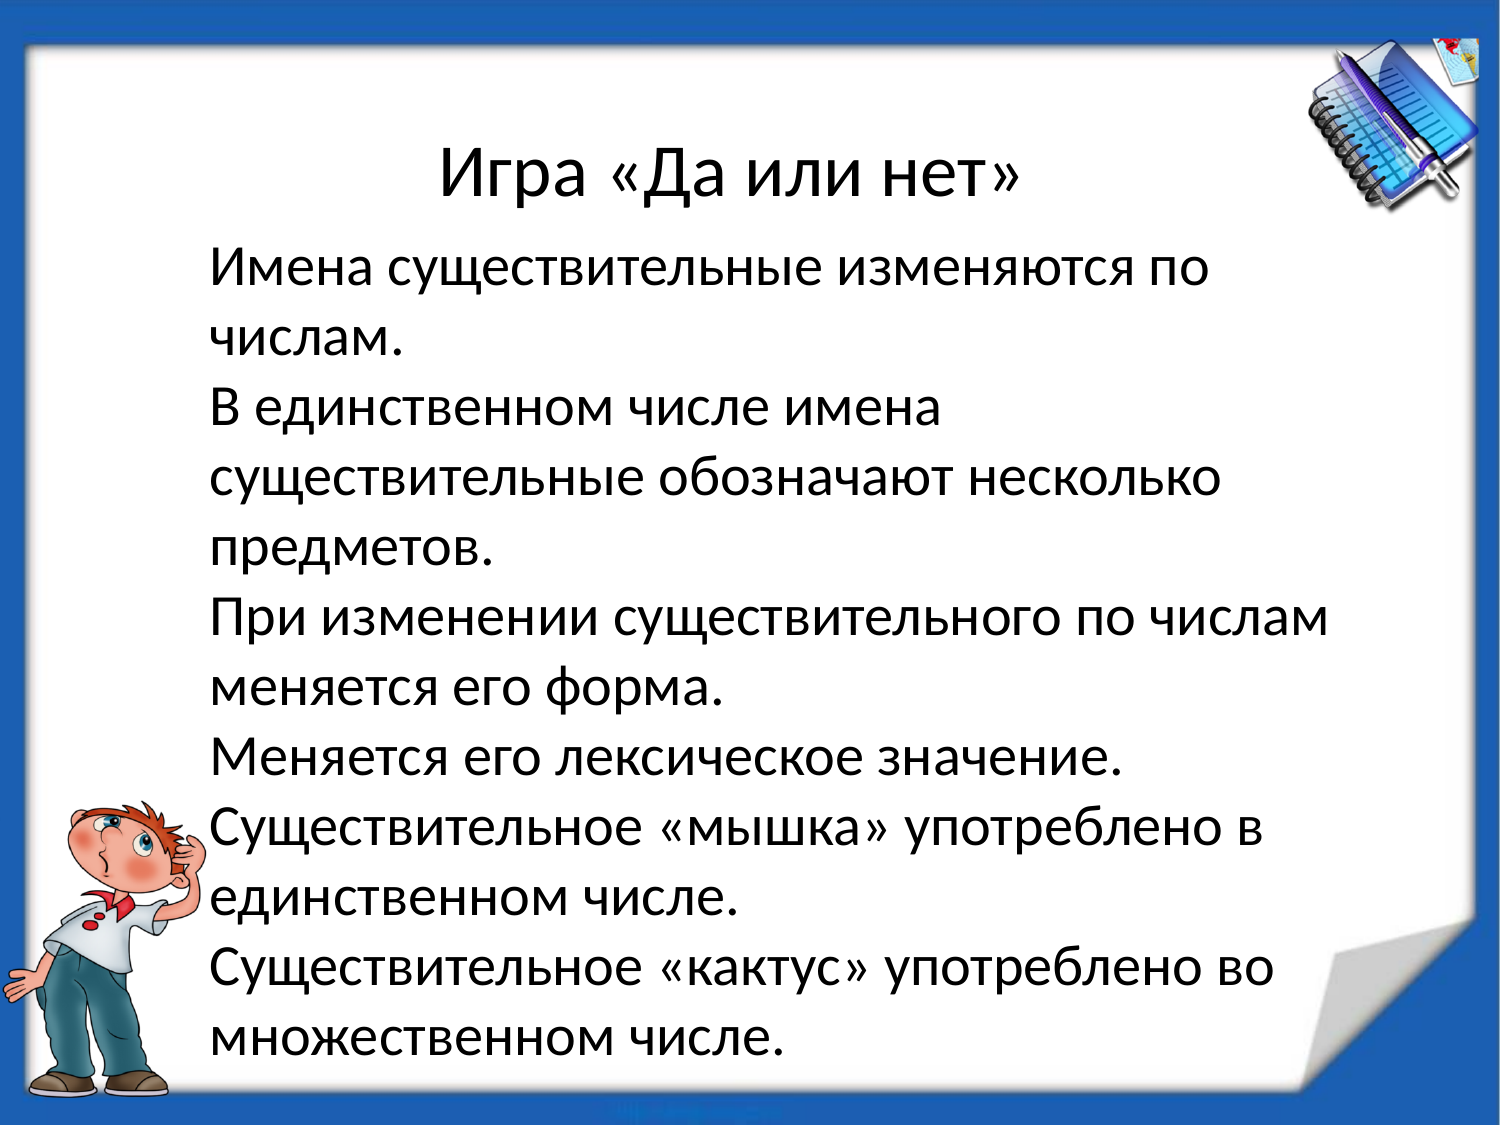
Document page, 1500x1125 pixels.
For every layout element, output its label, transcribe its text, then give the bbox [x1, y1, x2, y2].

text_box Имена существительные изменяются по числам. В единственном числе имена существительные обозначают несколько предметов. При изменении существительного по числам меняется его форма. Меняется его лексическое значение. Существительное «мышка» употреблено в единственном числе. Существительное «кактус» употреблено во множественном числе. [194, 219, 1388, 1075]
text_box Игра «Да или нет» [171, 113, 1294, 219]
picture [0, 0, 1500, 1125]
